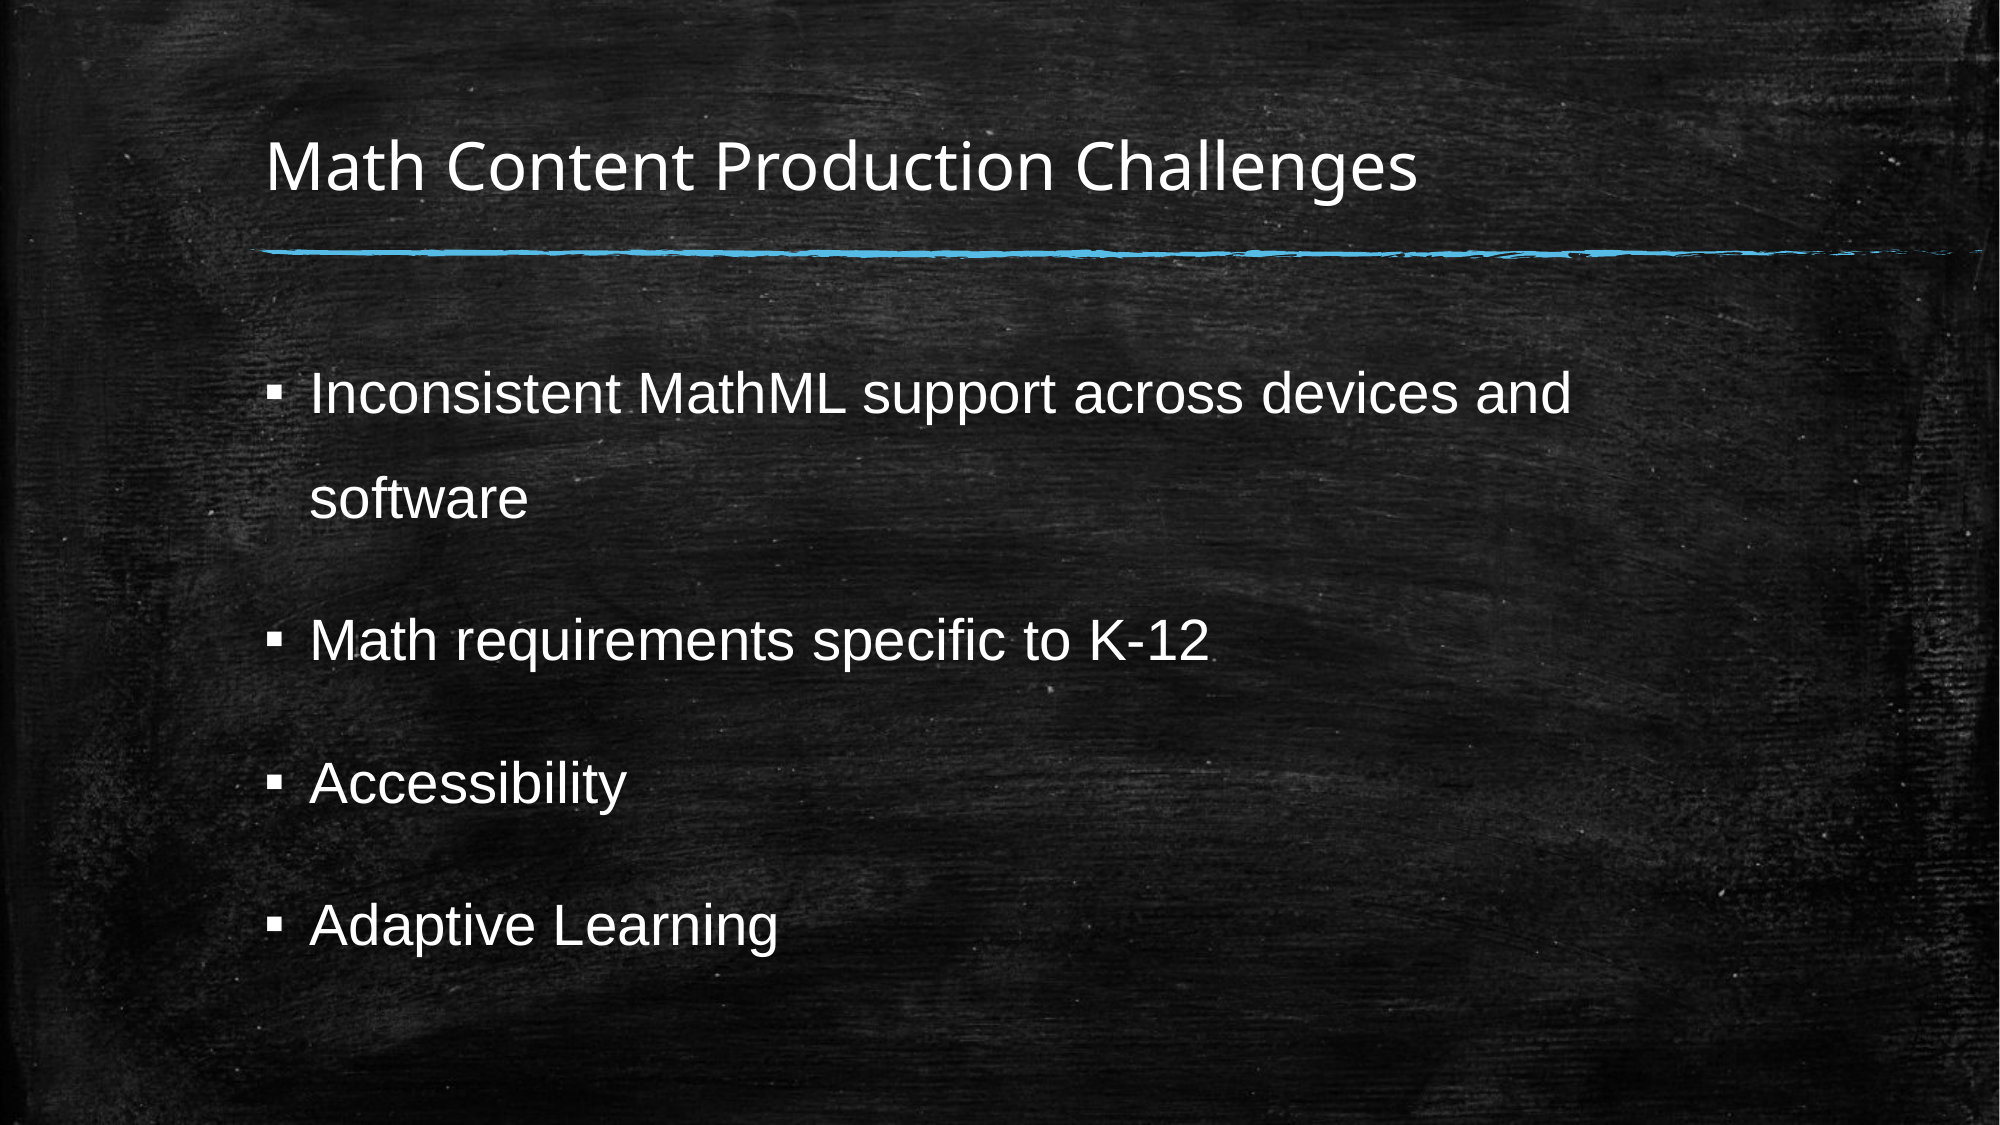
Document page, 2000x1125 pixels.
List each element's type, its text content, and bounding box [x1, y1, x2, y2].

title Math Content Production Challenges [249, 45, 1750, 213]
list Inconsistent MathML support across devices and software Math requirements specific to K-12 Accessibility Adaptive Learning [249, 312, 1750, 1013]
